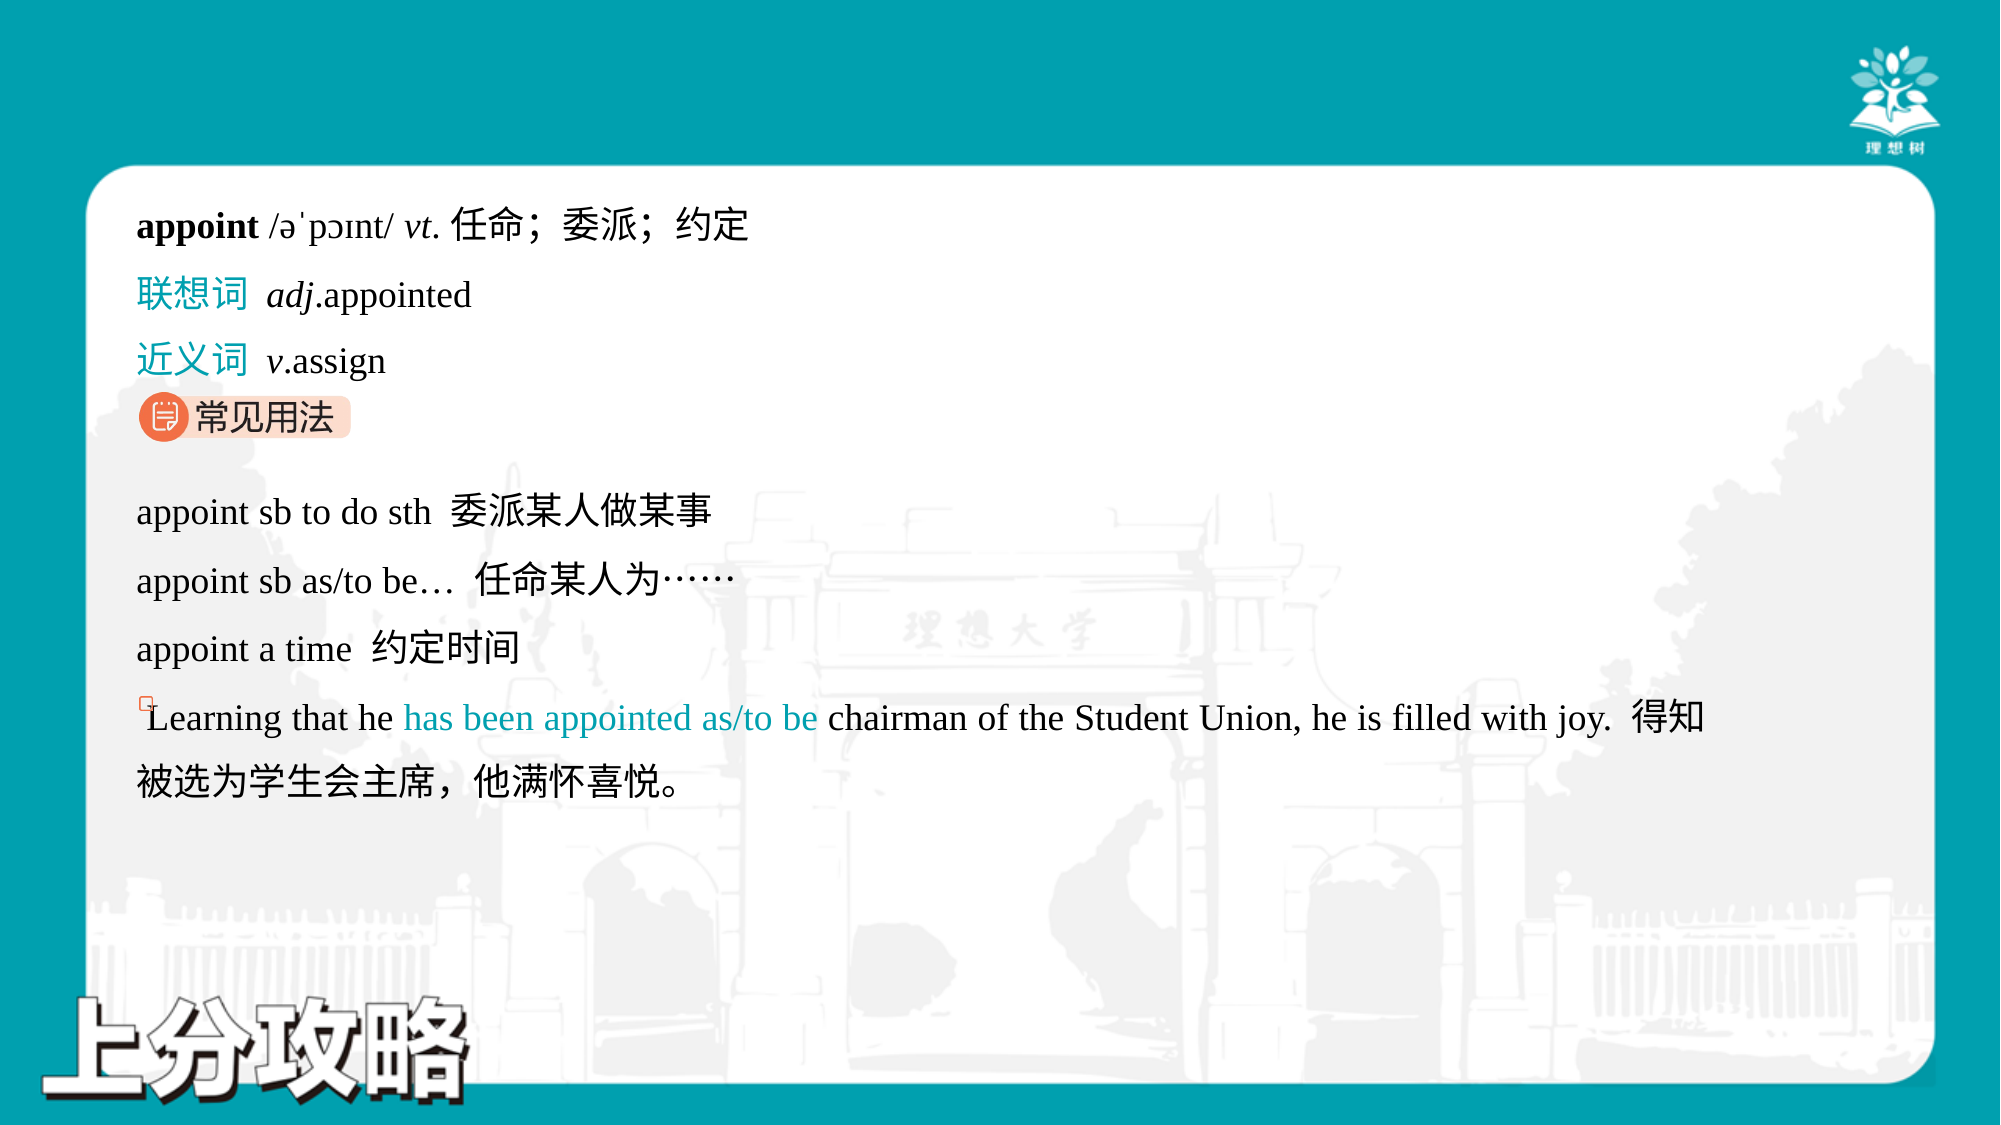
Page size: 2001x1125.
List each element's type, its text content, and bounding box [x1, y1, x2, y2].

picture [0, 0, 2000, 1125]
text_box appoint /əˈpɔɪnt/ vt.任命；委派；约定 联想词 adj.appointed 近义词 v.assign#44 [136, 177, 1865, 373]
text_box appoint sb to do sth 委派某人做某事 appoint sb as/to be… 任命某人为…… appoint a time 约定时间 Learning that he has been appointed as/to be chairman of the Student Union, he is filled with joy. 得知 被选为学生会主席，他满怀喜悦。#49 [136, 463, 1865, 795]
